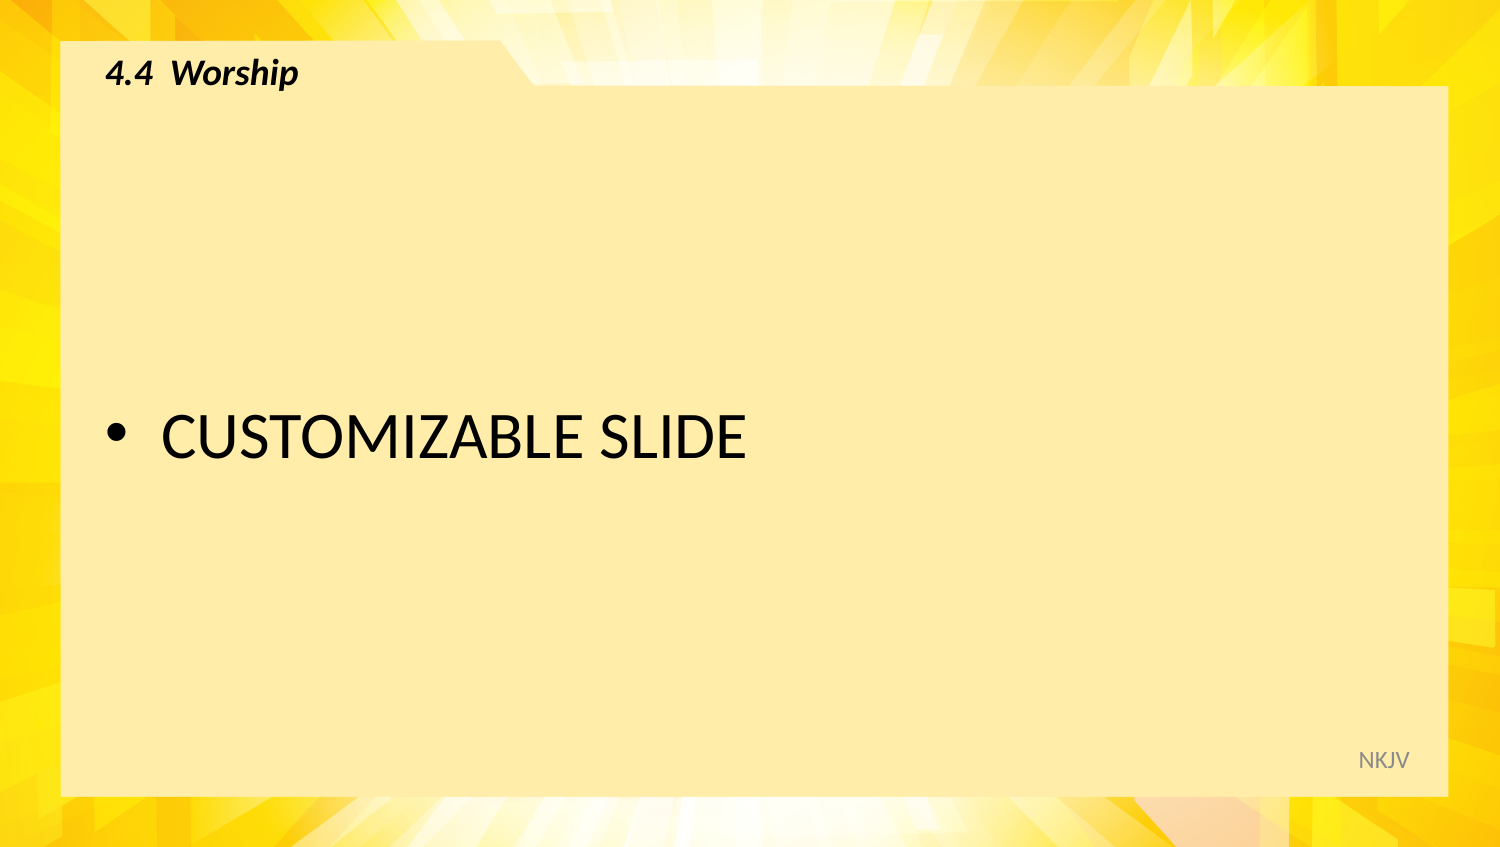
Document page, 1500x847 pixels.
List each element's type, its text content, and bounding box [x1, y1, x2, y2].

list CUSTOMIZABLE SLIDE [89, 141, 1403, 722]
title 4.4 Worship [89, 33, 1420, 108]
footer NKJV [950, 736, 1425, 782]
picture [0, 0, 1500, 847]
